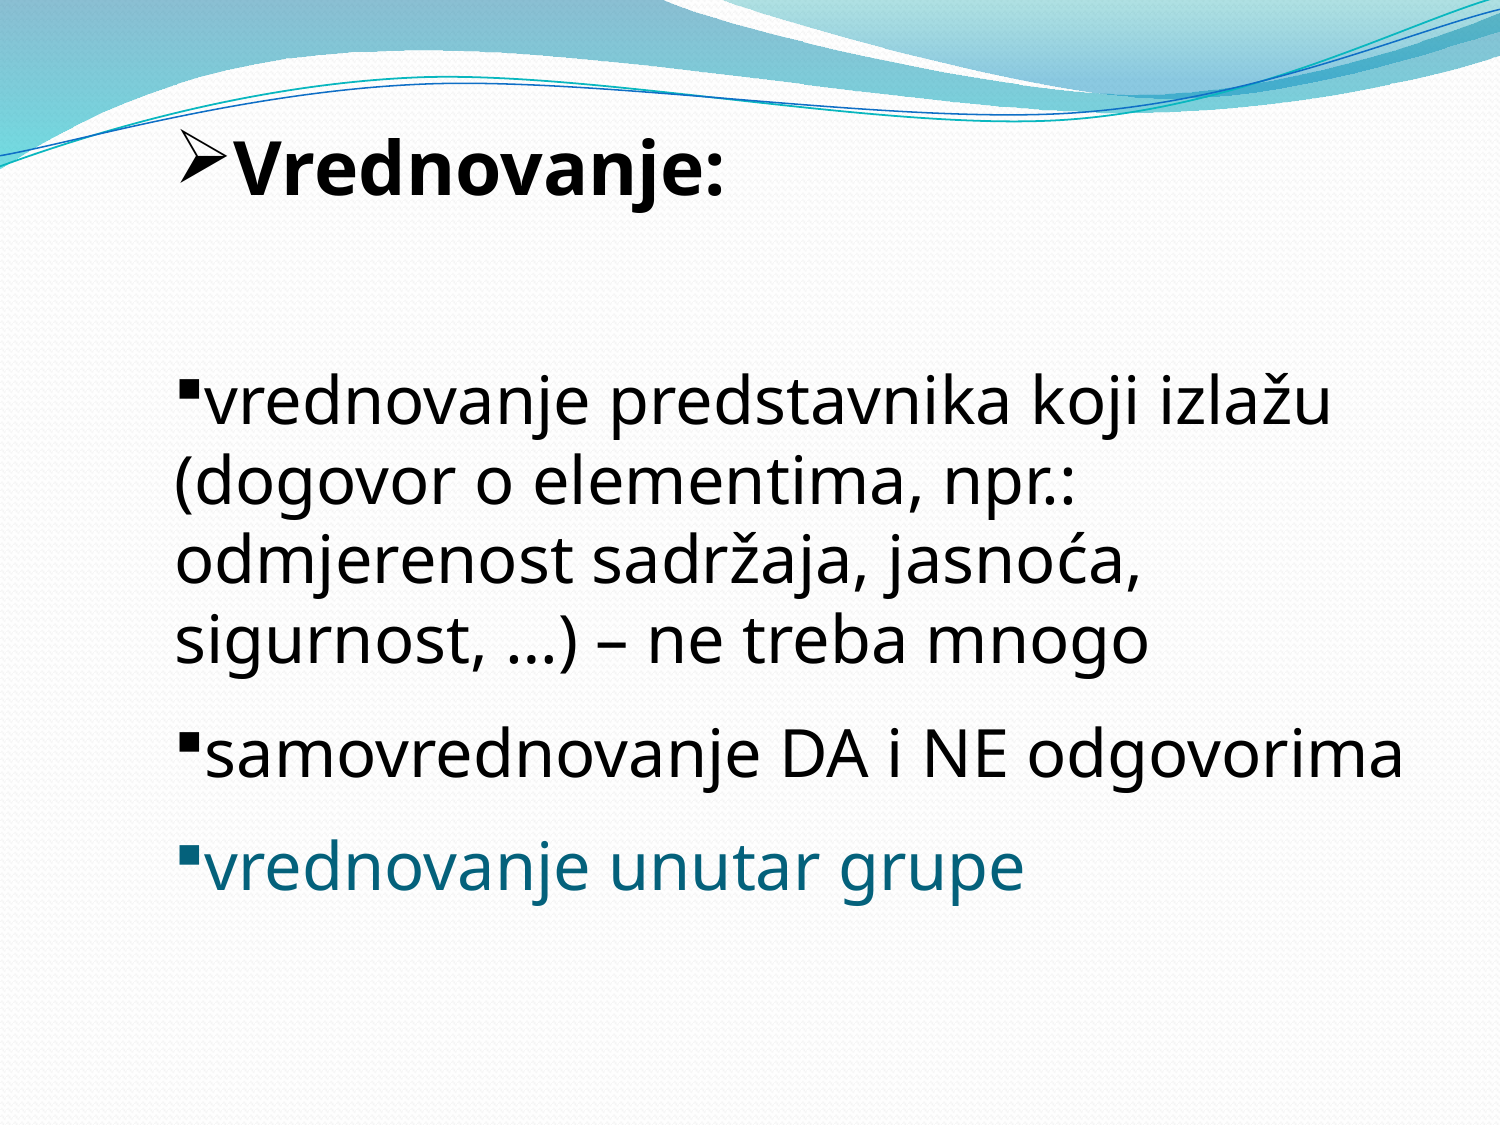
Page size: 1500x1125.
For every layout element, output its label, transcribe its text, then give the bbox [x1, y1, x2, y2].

text_box Vrednovanje: vrednovanje predstavnika koji izlažu (dogovor o elementima, npr.: odmjerenost sadržaja, jasnoća, sigurnost, …) – ne treba mnogo samovrednovanje DA i NE odgovorima vrednovanje unutar grupe [159, 113, 1450, 912]
